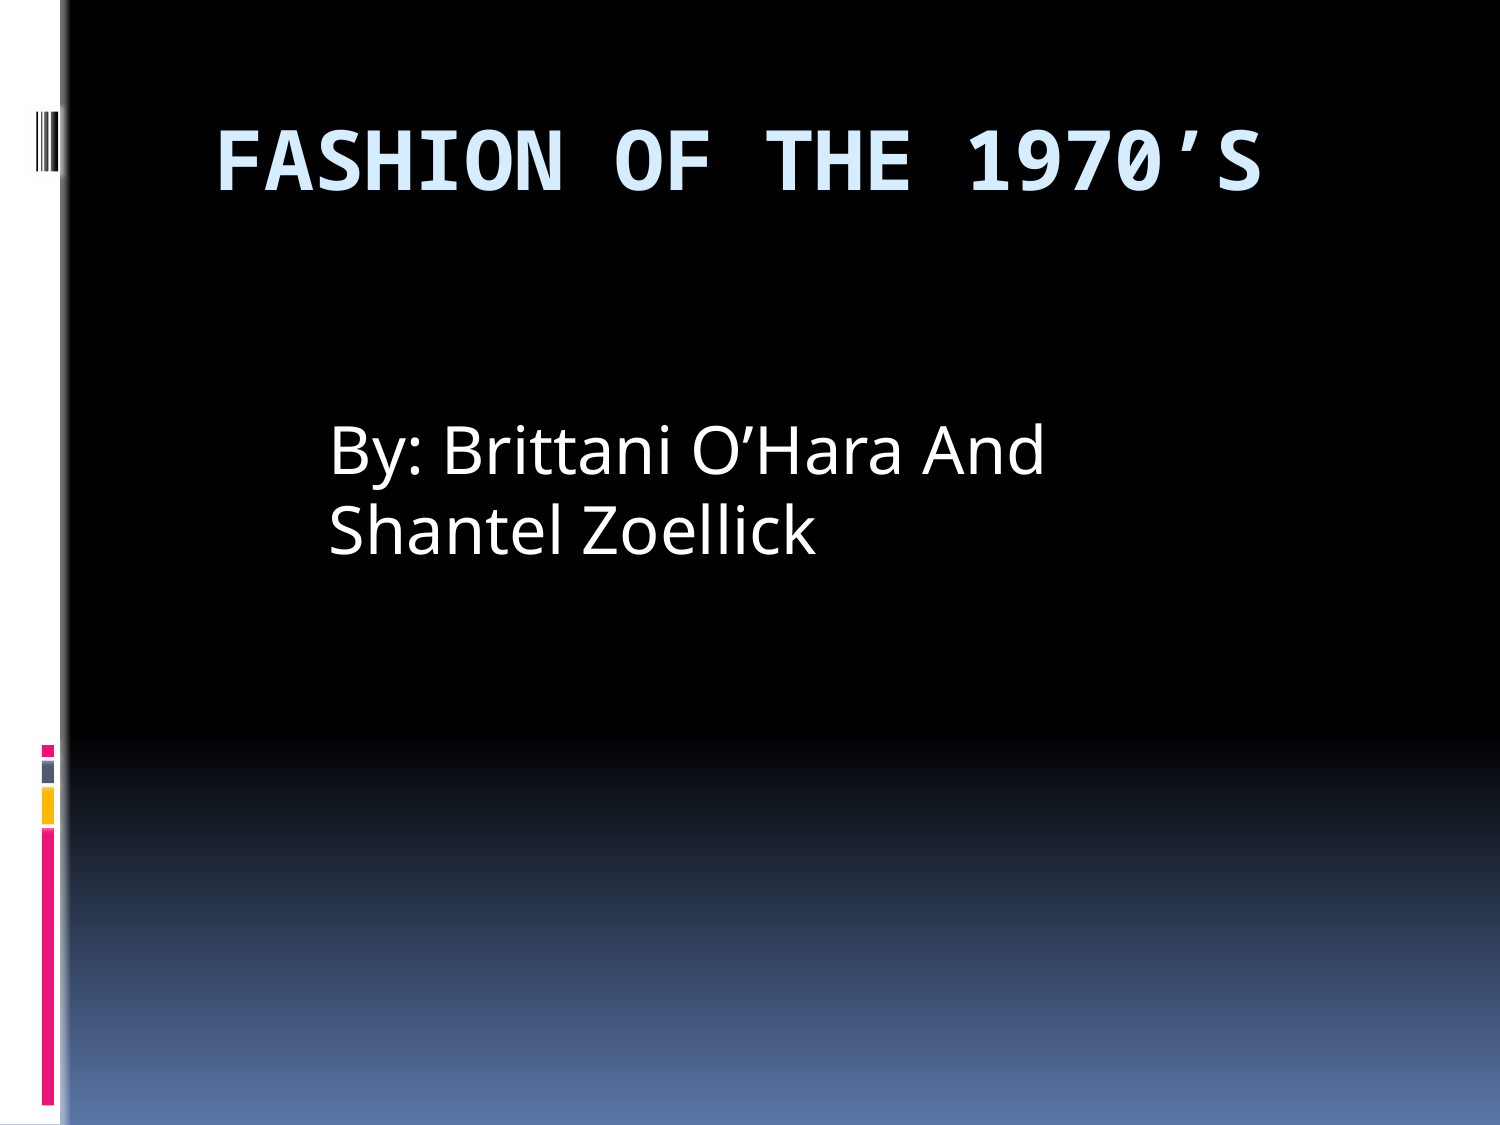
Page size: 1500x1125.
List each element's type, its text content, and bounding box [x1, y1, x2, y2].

subtitle By: Brittani O’Hara And Shantel Zoellick [312, 375, 1213, 575]
title Fashion of the 1970’s [200, 99, 1475, 342]
